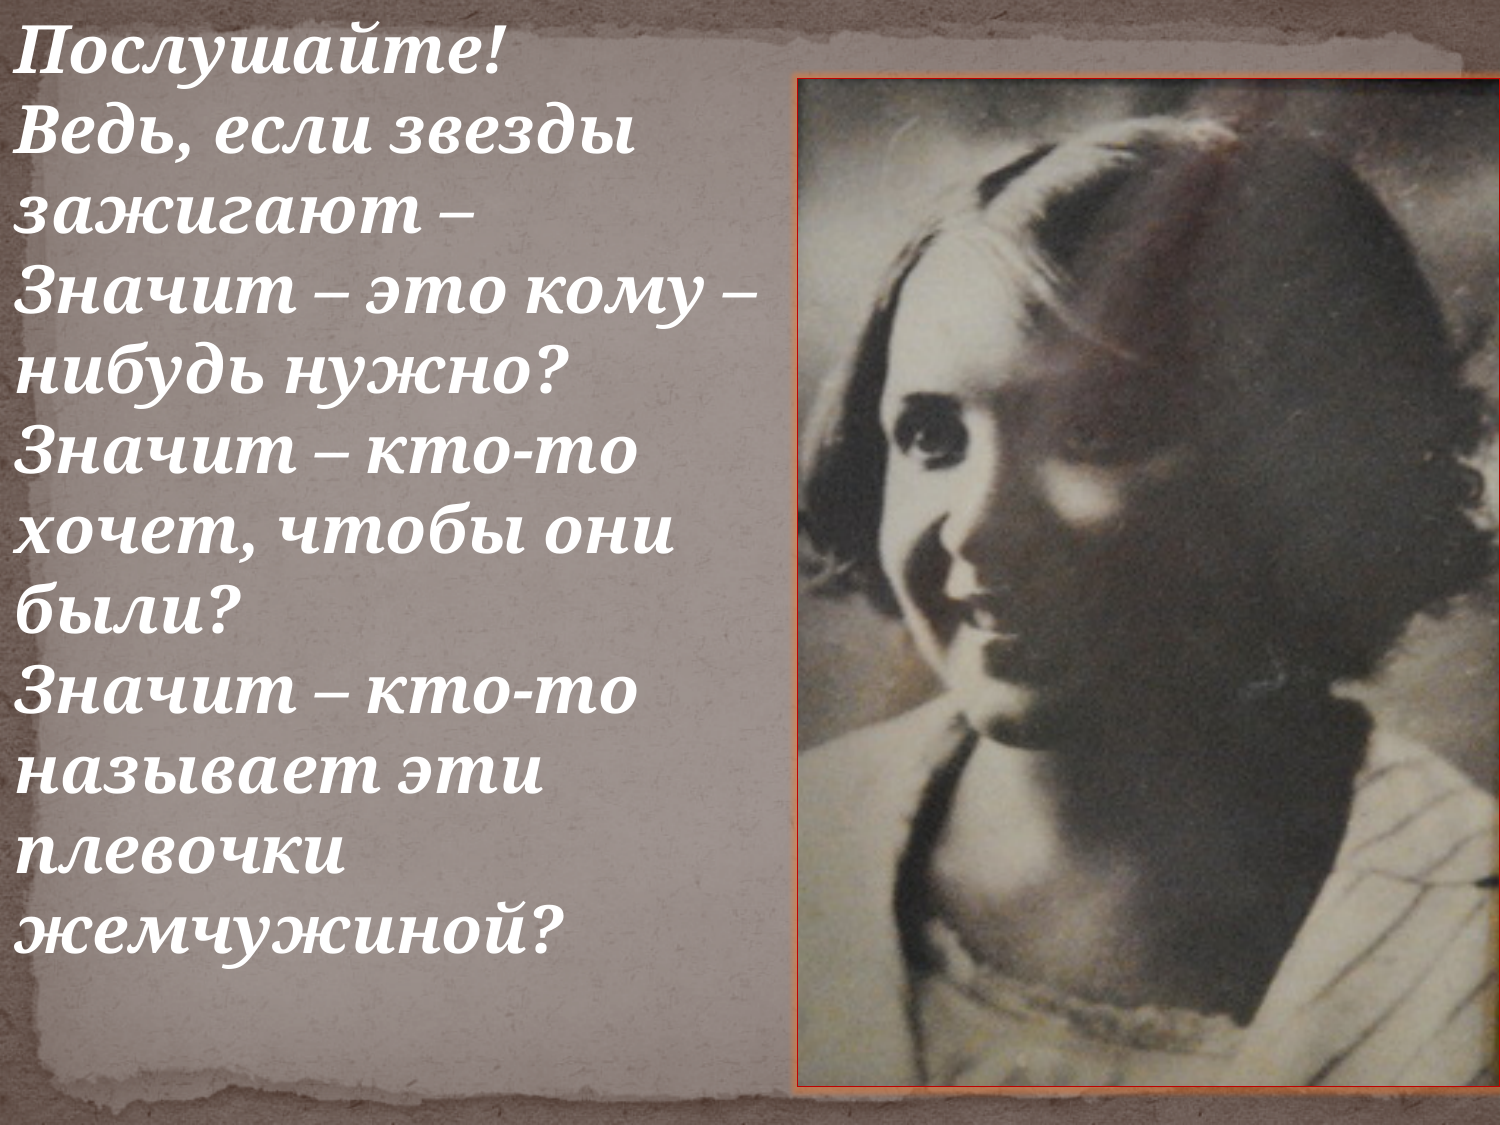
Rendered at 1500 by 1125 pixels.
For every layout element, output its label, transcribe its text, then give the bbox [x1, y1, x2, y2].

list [800, 81, 1498, 1084]
text_box Послушайте! Ведь, если звезды зажигают – Значит – это кому – нибудь нужно? Значит – кто-то хочет, чтобы они были? Значит – кто-то называет эти плевочки жемчужиной? [0, 0, 786, 975]
